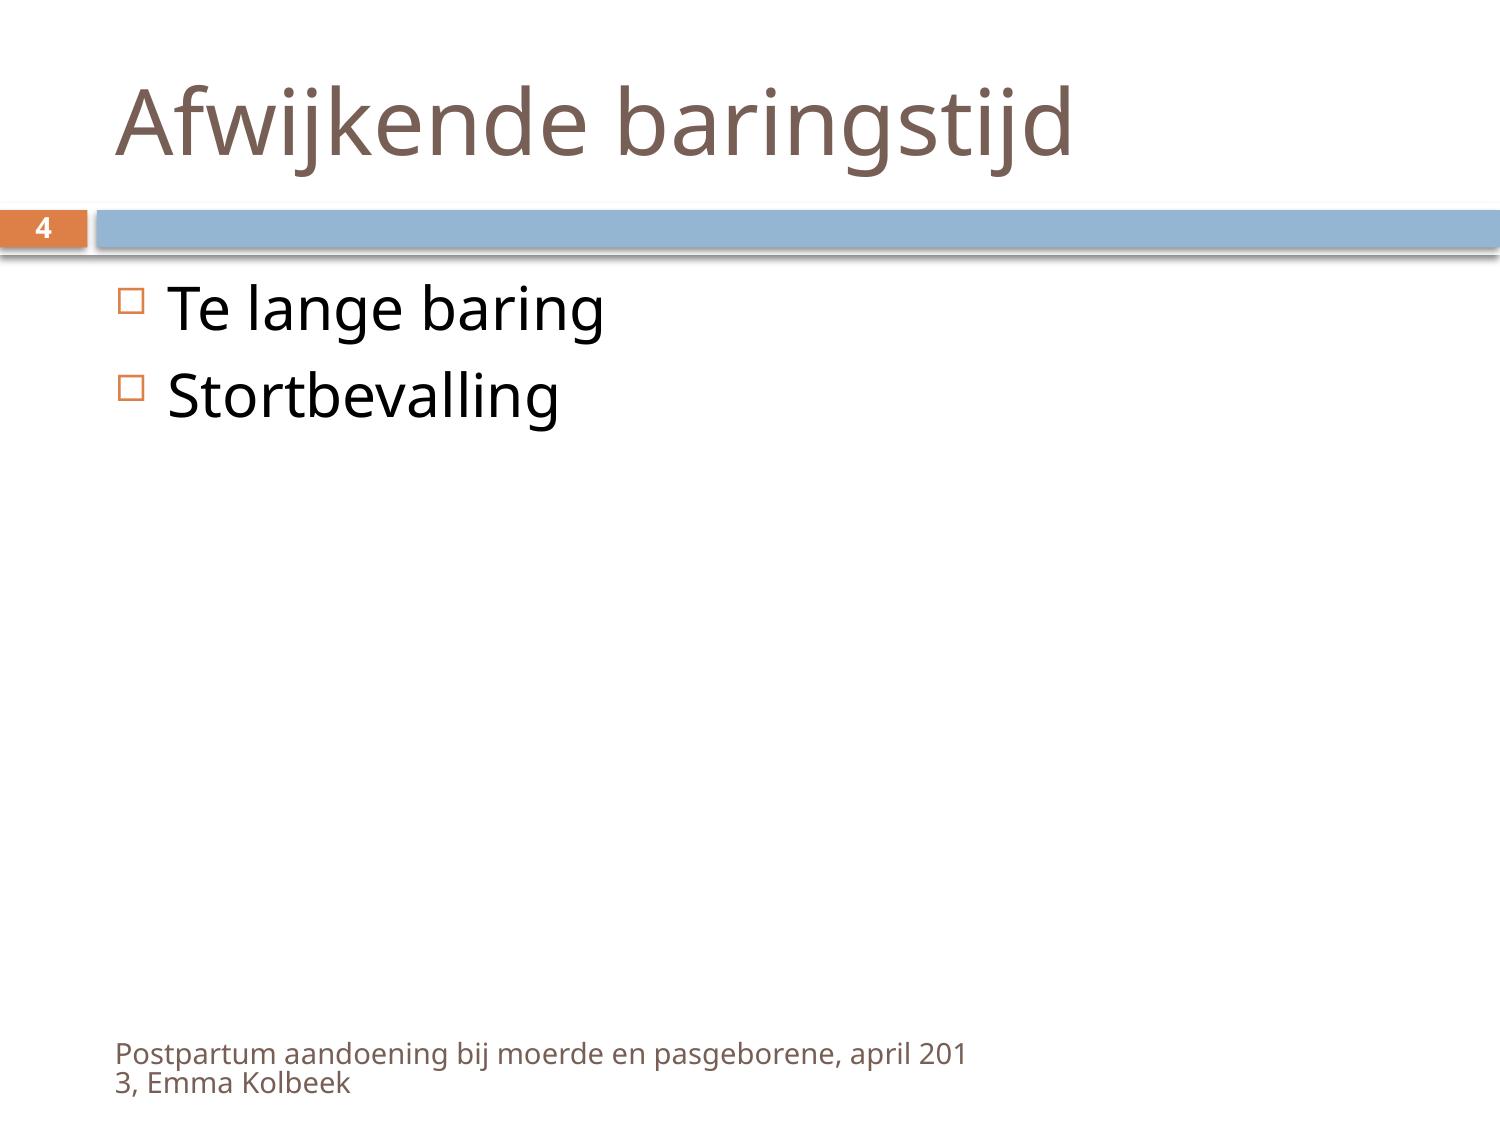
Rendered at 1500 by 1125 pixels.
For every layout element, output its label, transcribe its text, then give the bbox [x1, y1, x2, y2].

title Afwijkende baringstijd [100, 37, 1438, 200]
slide_number 4 [0, 208, 88, 249]
list Te lange baring Stortbevalling [100, 262, 1438, 1000]
footer Postpartum aandoening bij moerde en pasgeborene, april 2013, Emma Kolbeek [99, 1024, 990, 1085]
